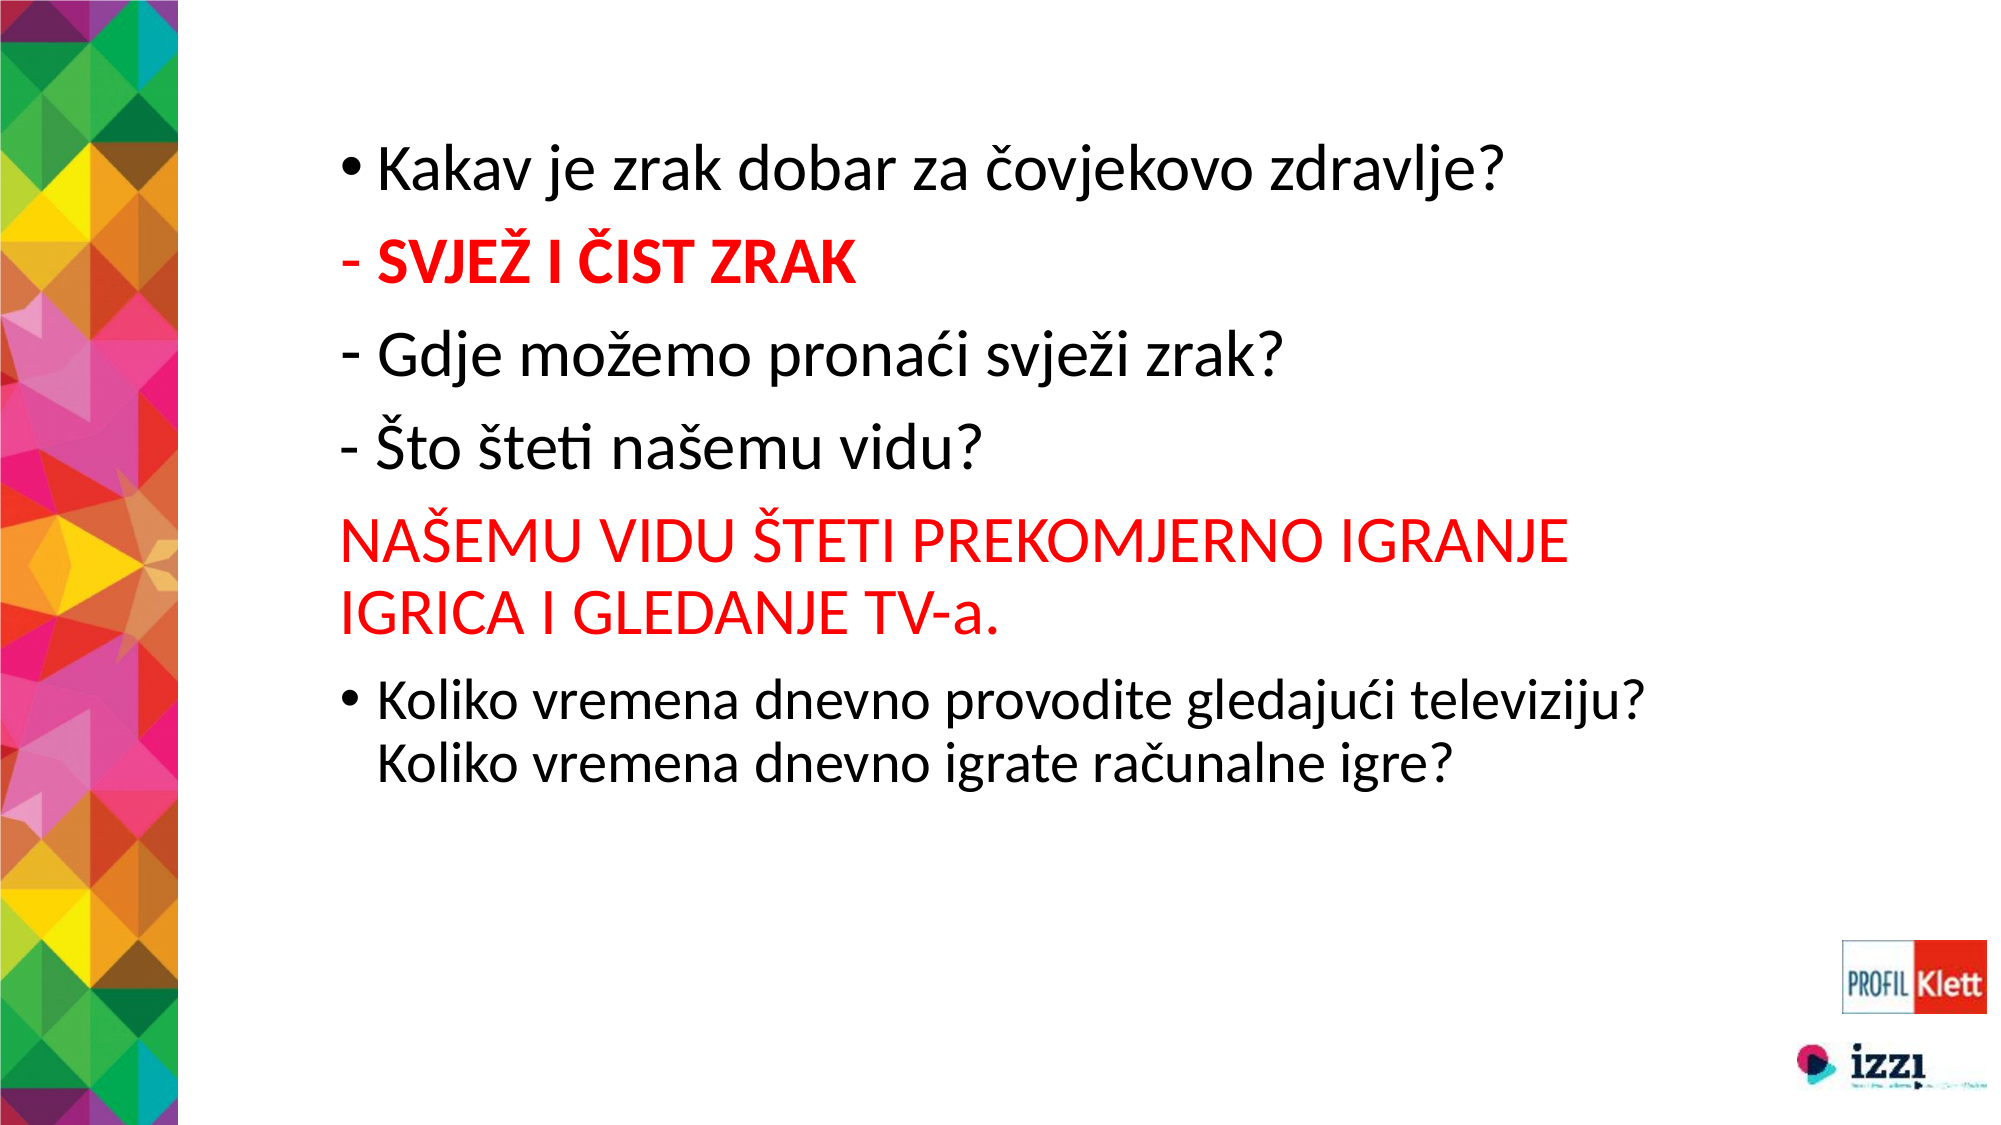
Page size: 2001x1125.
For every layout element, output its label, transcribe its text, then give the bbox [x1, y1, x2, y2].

picture [1, 2, 178, 1124]
list Kakav je zrak dobar za čovjekovo zdravlje? SVJEŽ I ČIST ZRAK Gdje možemo pronaći svježi zrak? - Što šteti našemu vidu? NAŠEMU VIDU ŠTETI PREKOMJERNO IGRANJE IGRICA I GLEDANJE TV-a. Koliko vremena dnevno provodite gledajući televiziju? Koliko vremena dnevno igrate računalne igre? [324, 125, 1675, 1038]
picture [1797, 1042, 1987, 1091]
picture [1842, 940, 1987, 1014]
